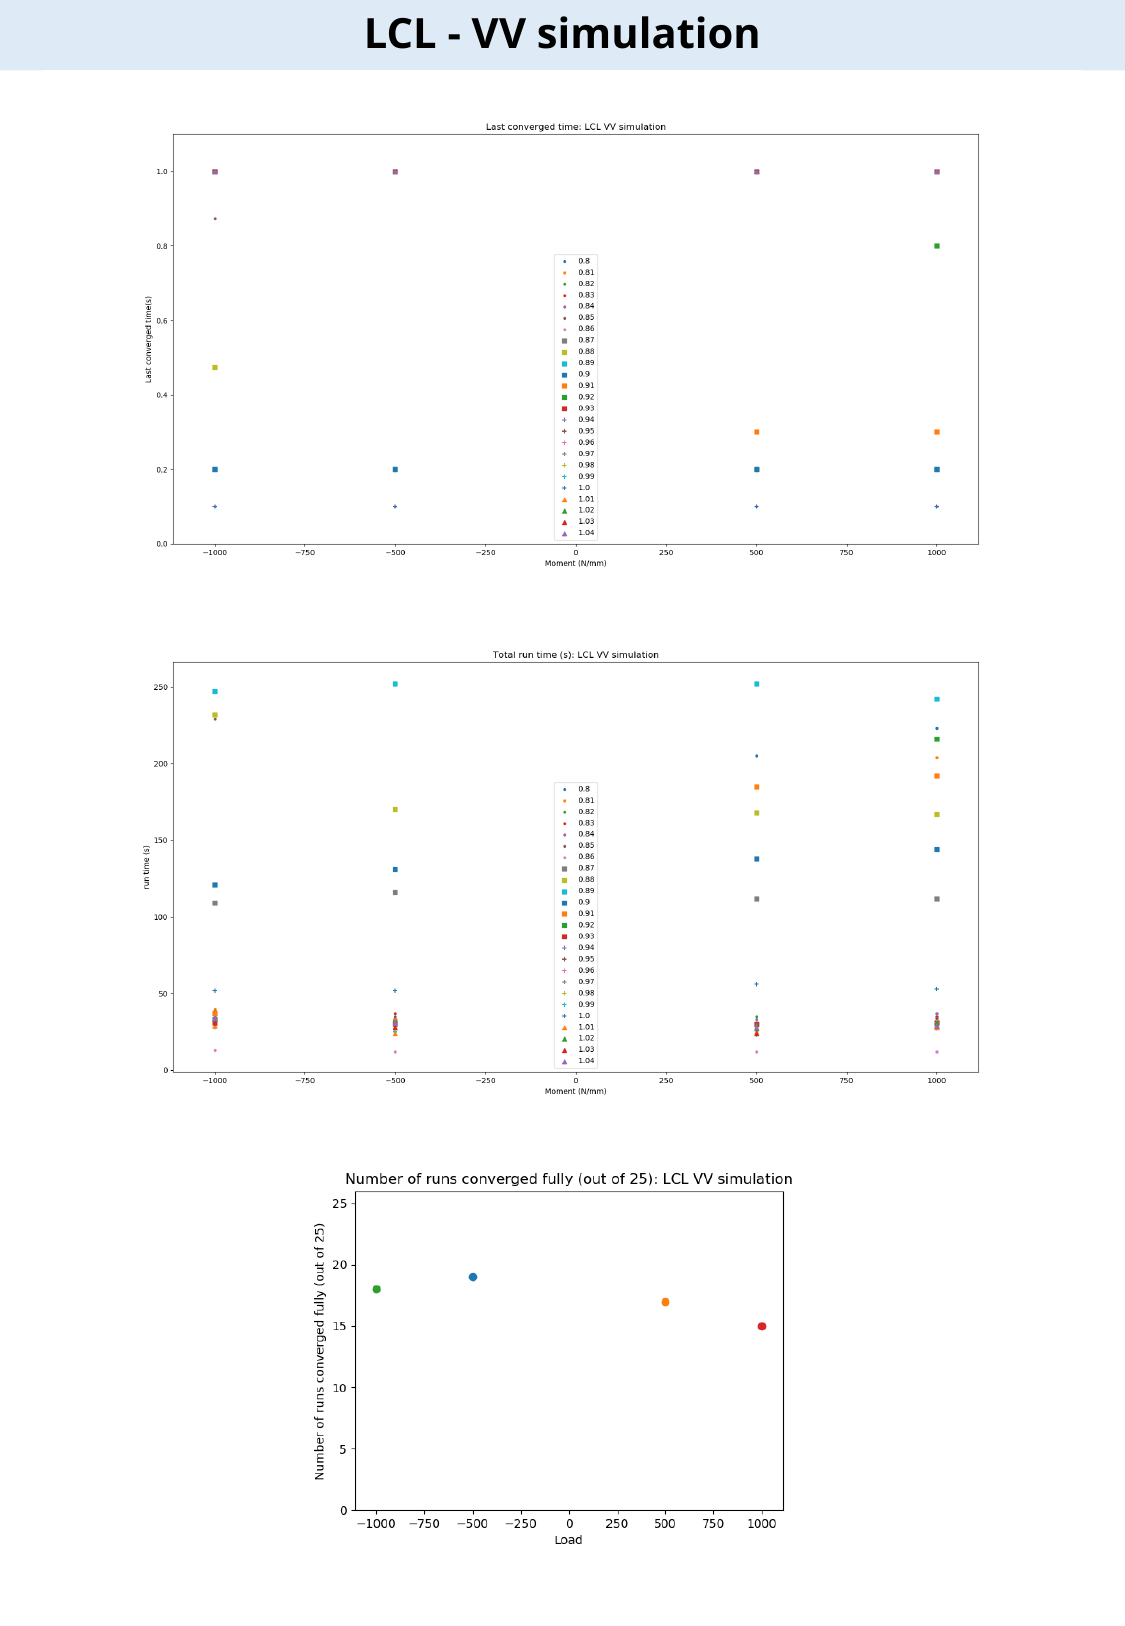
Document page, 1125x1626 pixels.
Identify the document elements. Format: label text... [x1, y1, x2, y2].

picture [43, 70, 1082, 1130]
picture [286, 1141, 839, 1555]
text_box LCL - VV simulation [0, 0, 1125, 71]
